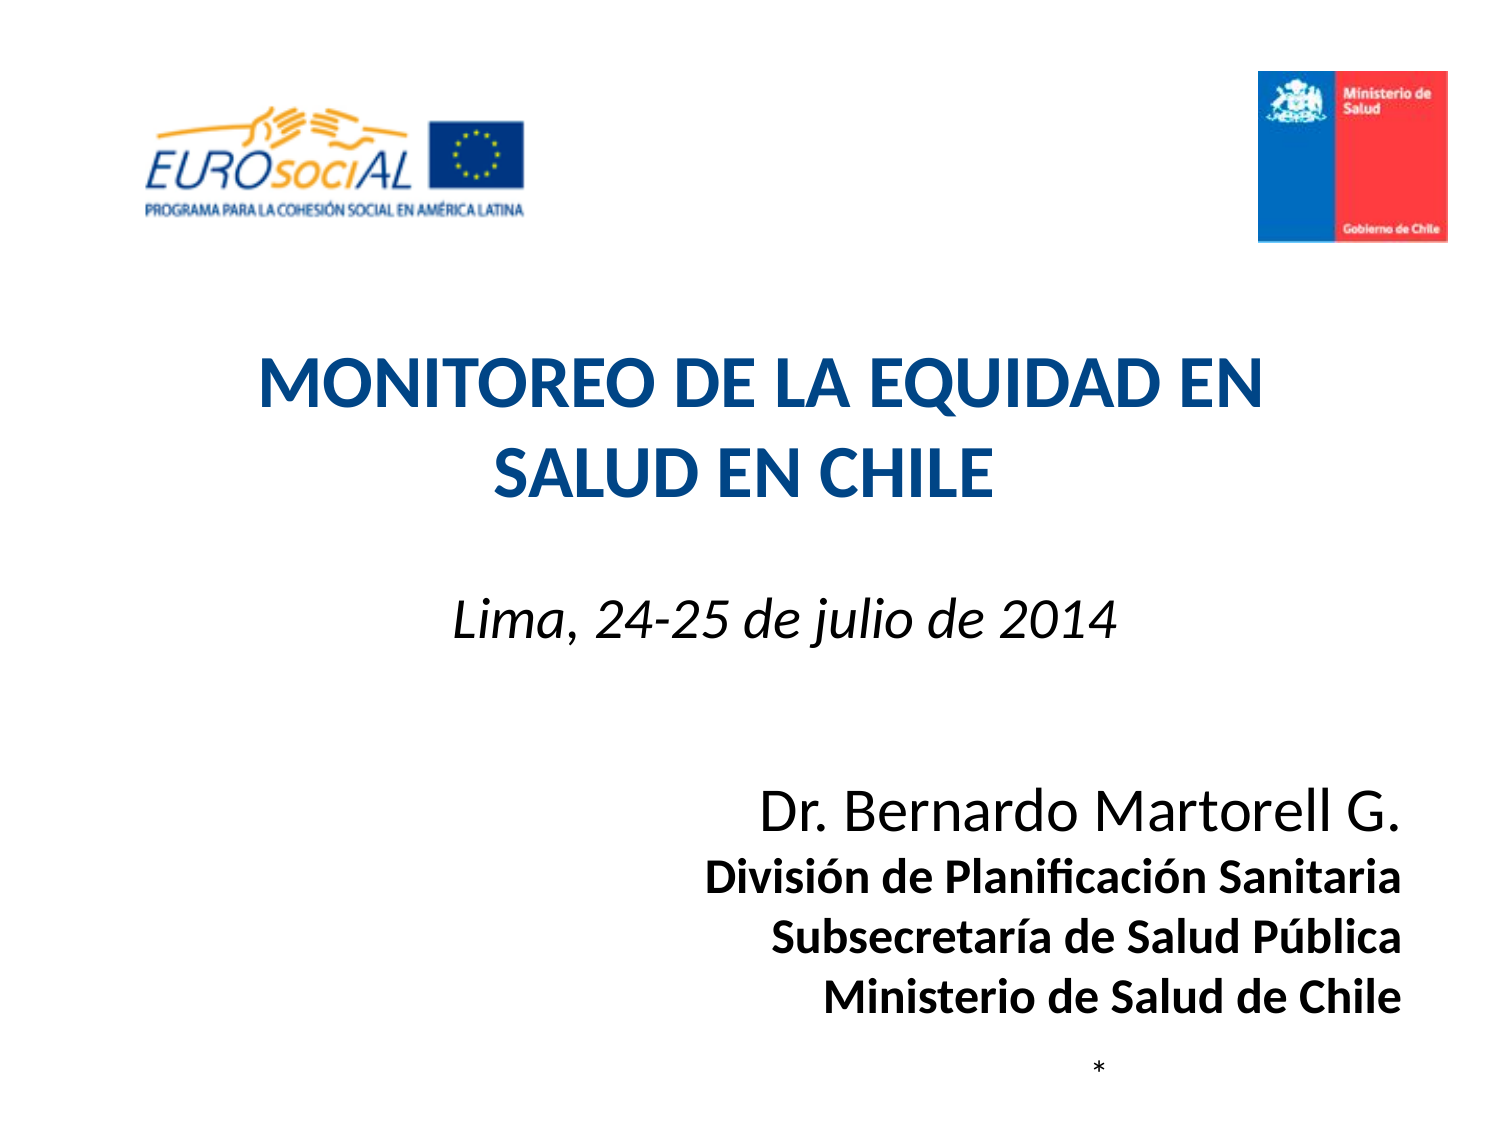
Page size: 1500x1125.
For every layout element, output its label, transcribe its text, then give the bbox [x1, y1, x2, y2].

picture [119, 58, 562, 256]
picture [1258, 70, 1449, 244]
subtitle Dr. Bernardo Martorell G. División de Planificación Sanitaria Subsecretaría de Salud Pública Ministerio de Salud de Chile [367, 761, 1418, 939]
text_box MONITOREO DE LA EQUIDAD EN SALUD EN CHILE [118, 324, 1388, 561]
text_box * [1074, 1042, 1425, 1103]
title Lima, 24-25 de julio de 2014 [147, 572, 1423, 662]
